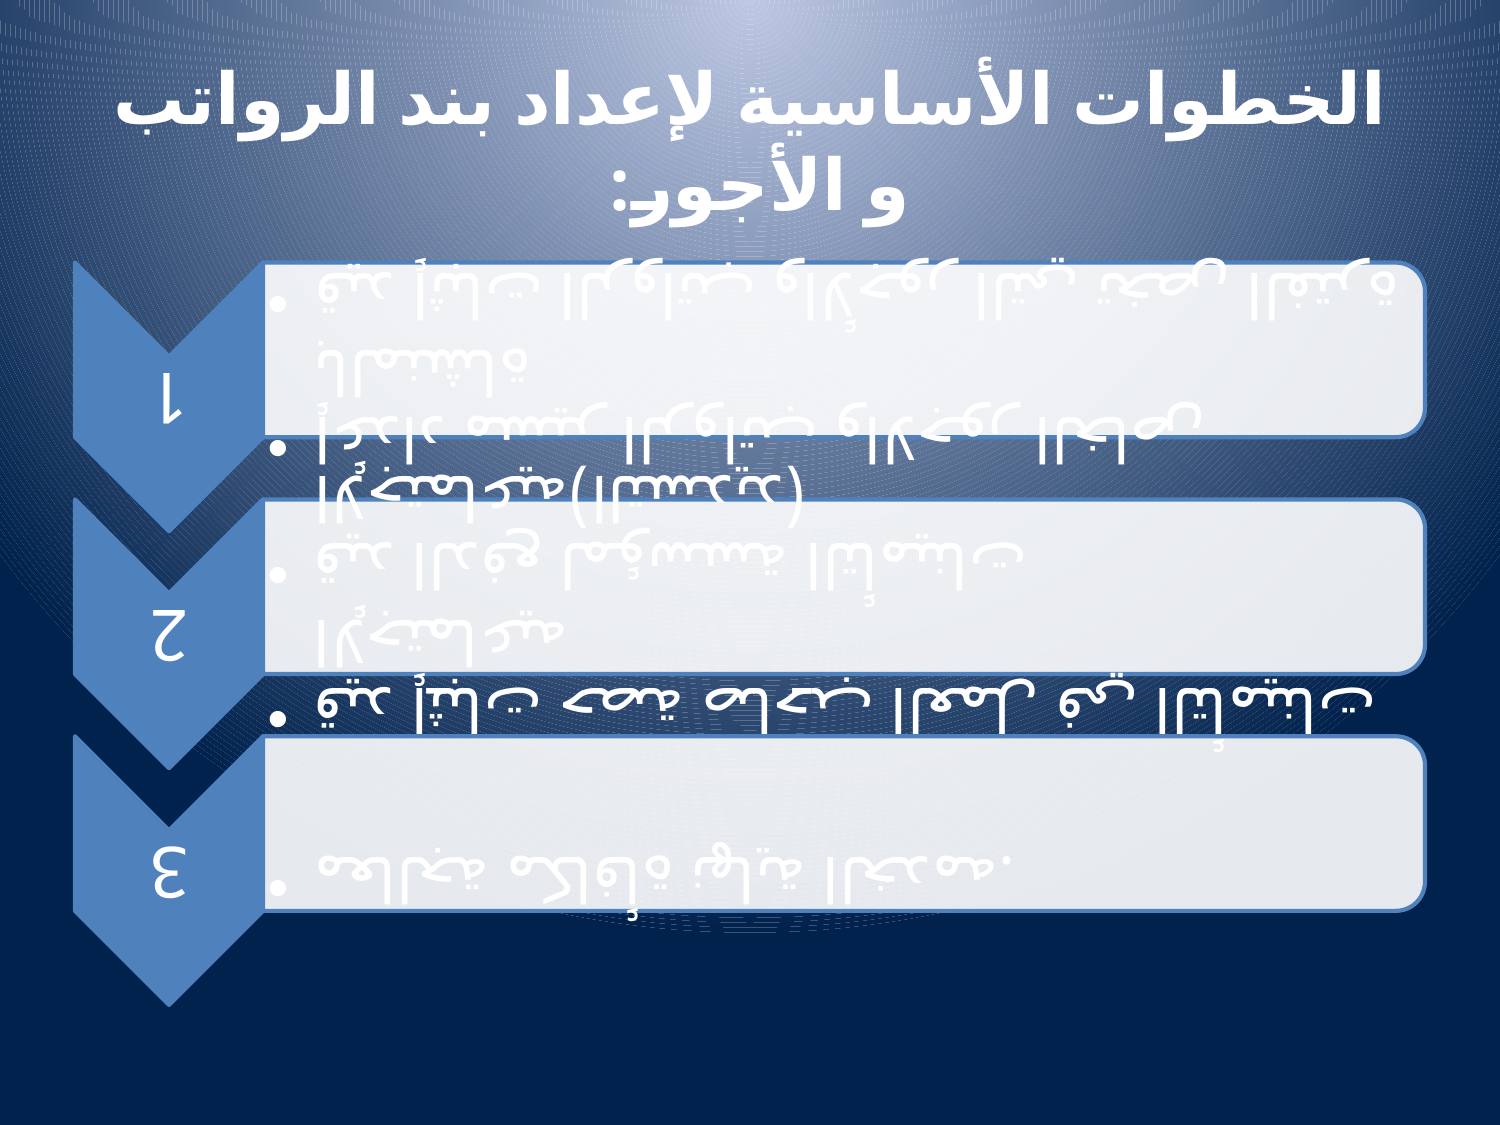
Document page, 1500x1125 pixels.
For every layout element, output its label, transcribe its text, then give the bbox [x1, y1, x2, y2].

title الخطوات الأساسية لإعداد بند الرواتب و الأجور: [75, 45, 1425, 233]
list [74, 262, 1426, 1006]
